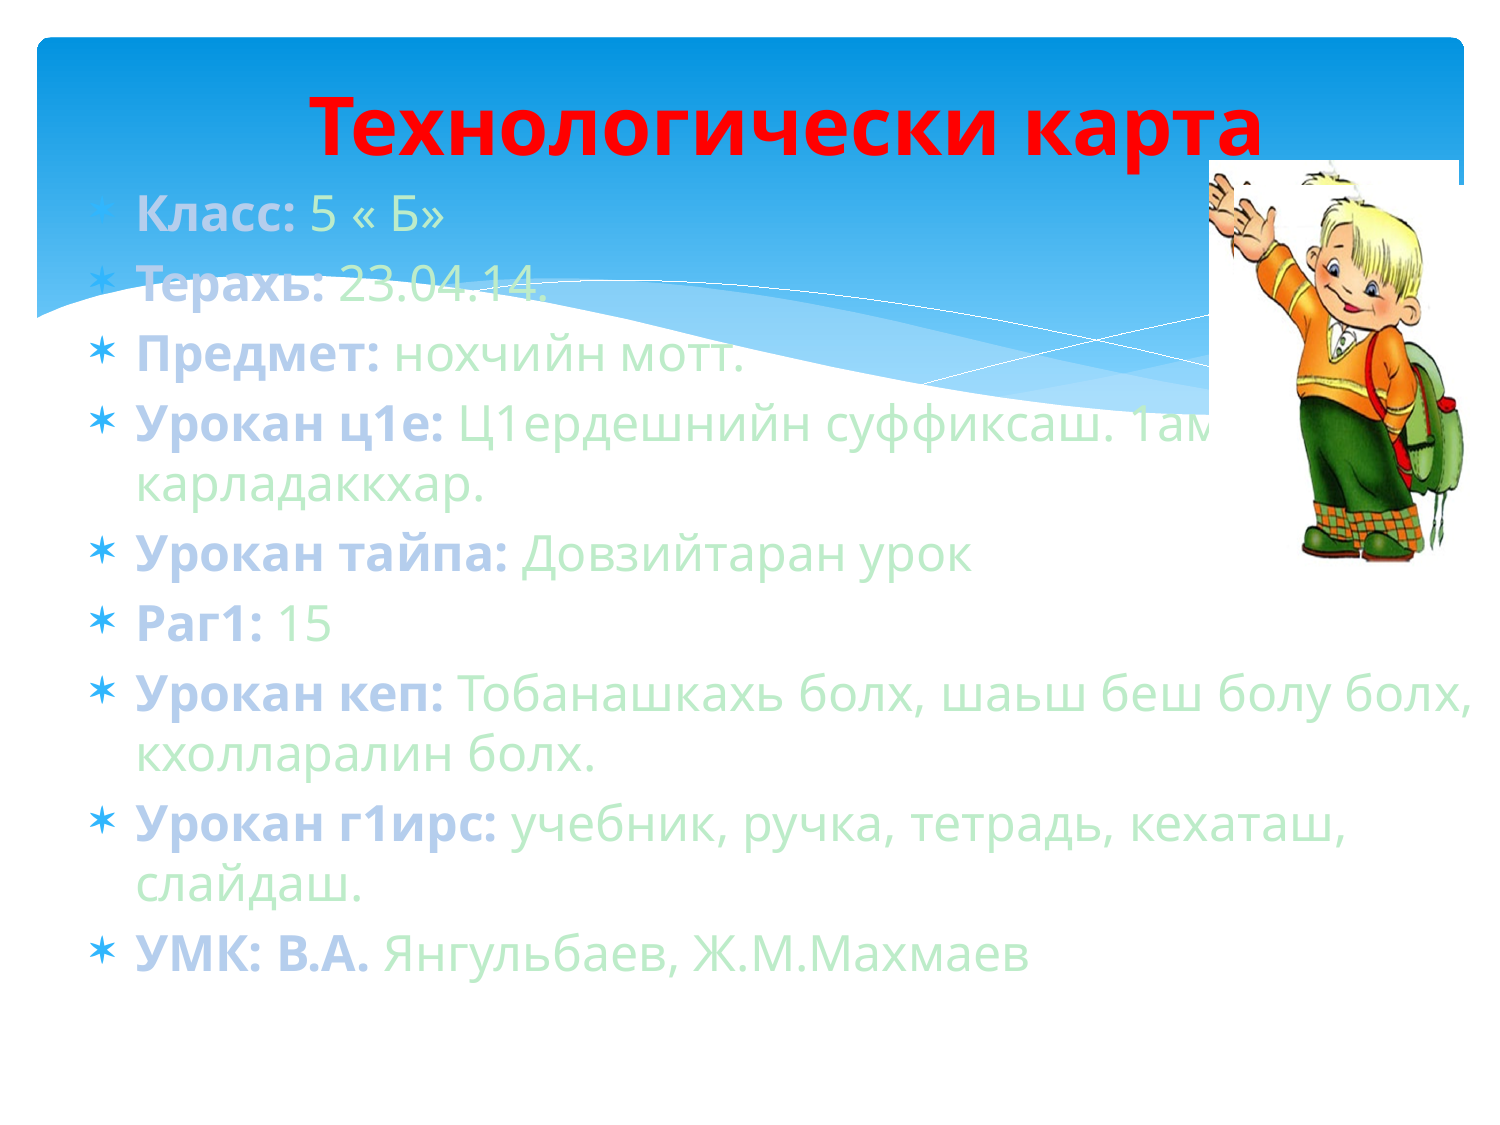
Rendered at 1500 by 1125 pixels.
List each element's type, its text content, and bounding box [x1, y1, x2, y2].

picture [1209, 160, 1484, 600]
list Технологически карта Класс: 5 « Б» Терахь: 23.04.14. Предмет: нохчийн мотт. Урокан ц1е: Ц1ердешнийн суффиксаш. 1амийнарг карладаккхар. Урокан тайпа: Довзийтаран урок Раг1: 15 Урокан кеп: Тобанашкахь болх, шаьш беш болу болх, кхолларалин болх. Урокан г1ирс: учебник, ручка, тетрадь, кехаташ, слайдаш. УМК: В.А. Янгульбаев, Ж.М.Махмаев [75, 66, 1500, 1035]
